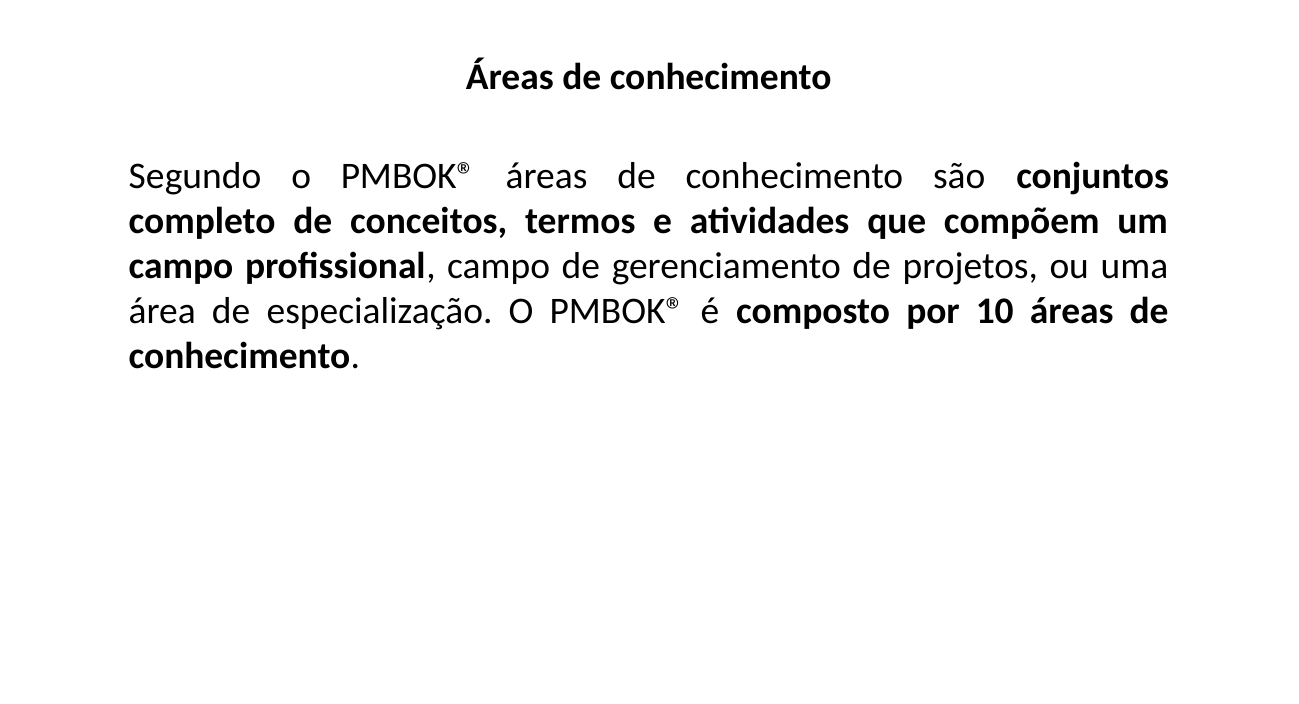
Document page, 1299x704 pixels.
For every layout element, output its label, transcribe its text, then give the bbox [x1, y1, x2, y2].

text_box Segundo o PMBOK® áreas de conhecimento são conjuntos completo de conceitos, termos e atividades que compõem um campo profissional, campo de gerenciamento de projetos, ou uma área de especialização. O PMBOK® é composto por 10 áreas de conhecimento. [117, 145, 1181, 559]
text_box Áreas de conhecimento [0, 44, 1299, 106]
